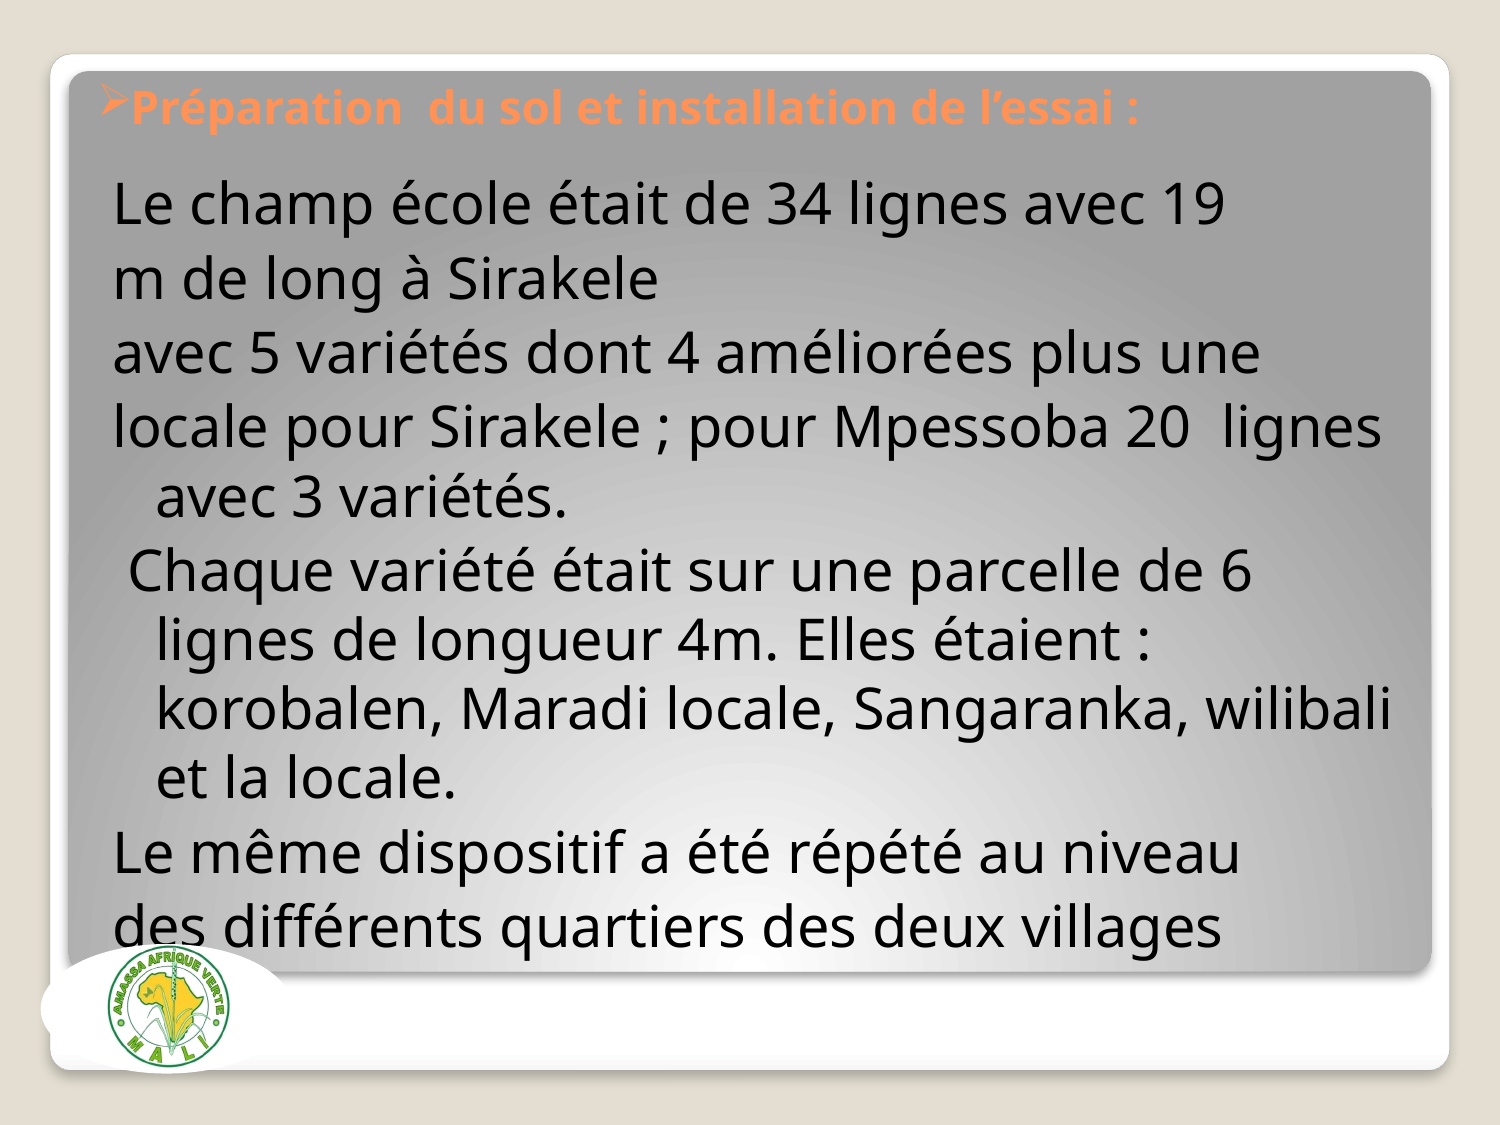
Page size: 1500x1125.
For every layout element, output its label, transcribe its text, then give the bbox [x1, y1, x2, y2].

list Le champ école était de 34 lignes avec 19 m de long à Sirakele avec 5 variétés dont 4 améliorées plus une locale pour Sirakele ; pour Mpessoba 20 lignes avec 3 variétés. Chaque variété était sur une parcelle de 6 lignes de longueur 4m. Elles étaient : korobalen, Maradi locale, Sangaranka, wilibali et la locale. Le même dispositif a été répété au niveau des différents quartiers des deux villages [82, 152, 1425, 969]
title Préparation du sol et installation de l’essai : [82, 70, 1425, 141]
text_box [40, 937, 294, 1079]
